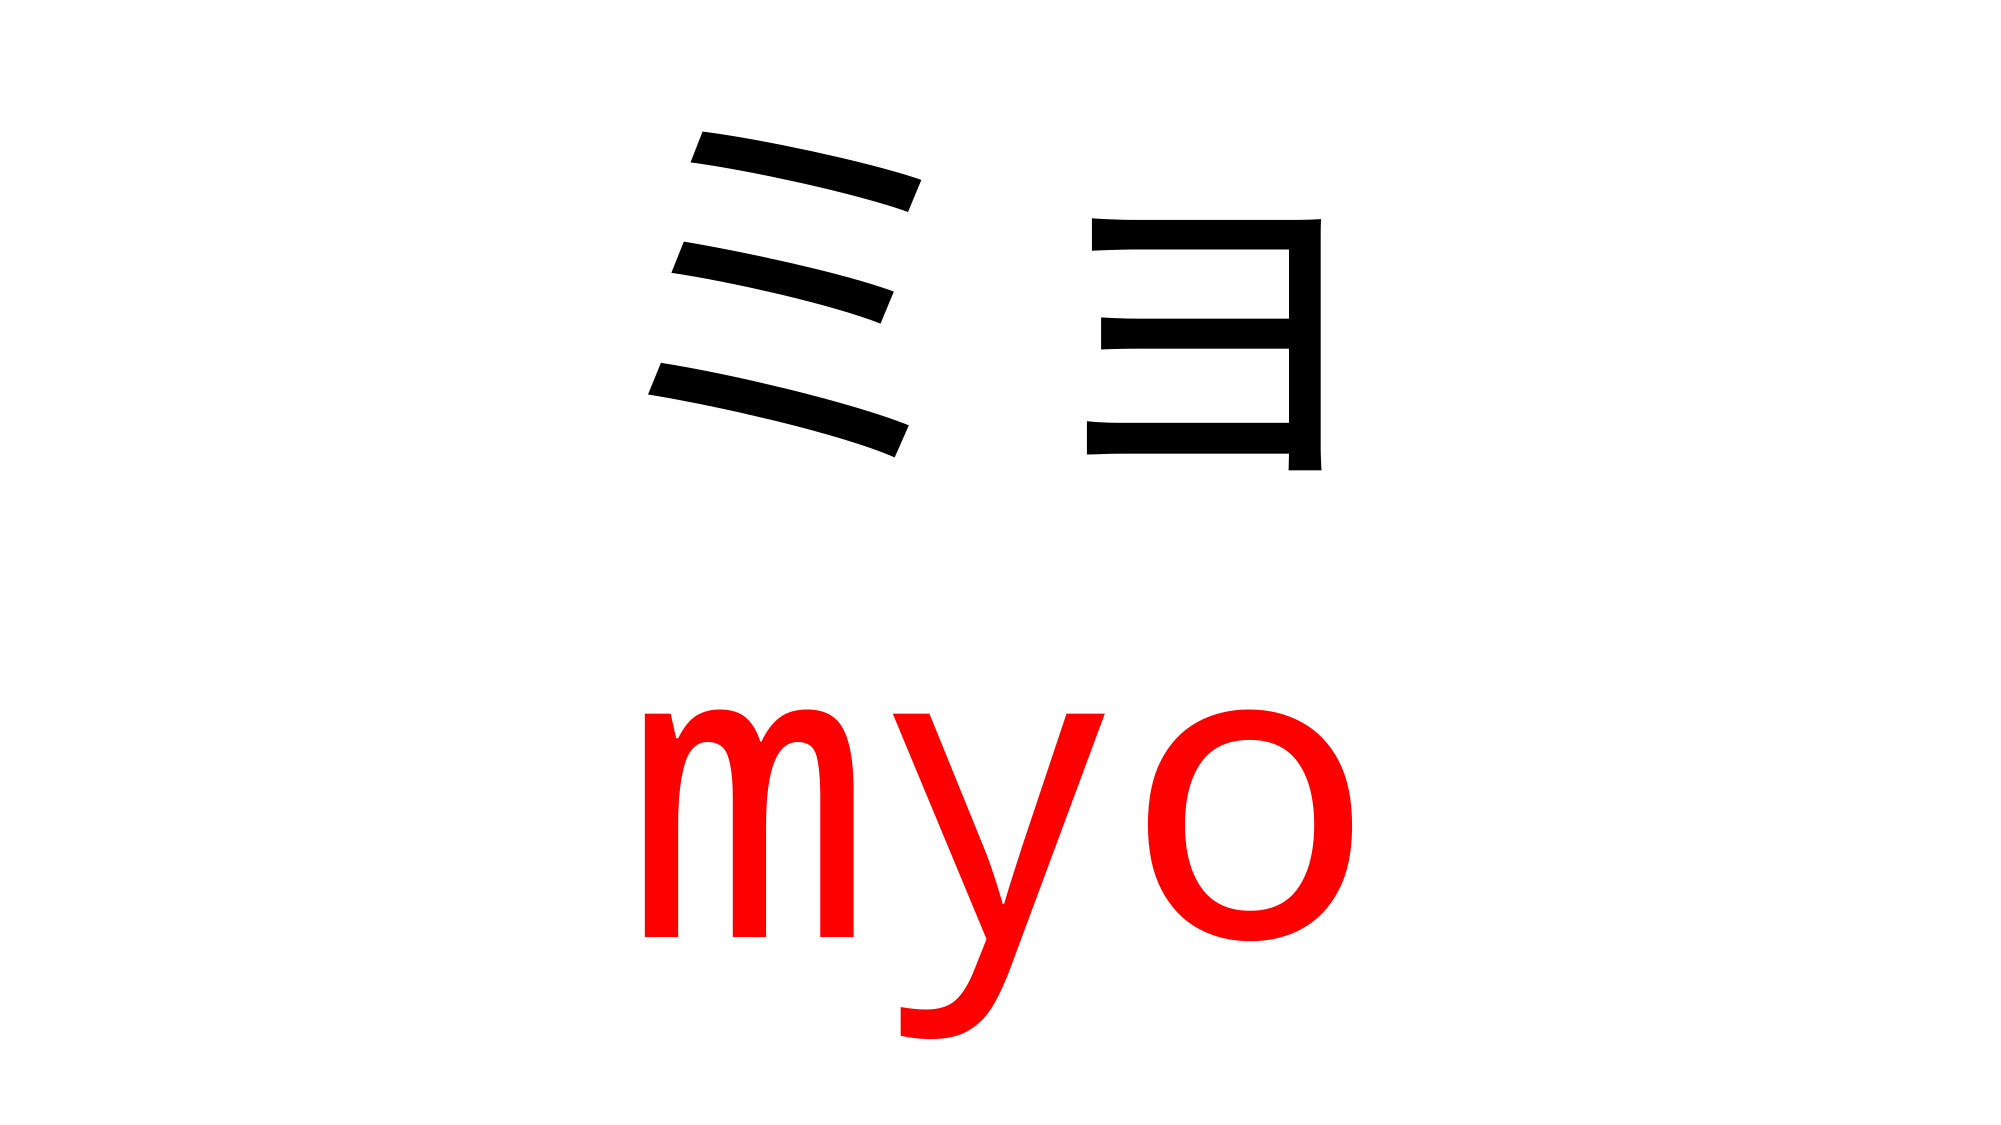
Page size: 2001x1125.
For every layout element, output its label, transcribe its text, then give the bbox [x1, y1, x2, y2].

title ミョ [249, 71, 1750, 545]
text_box myo [249, 562, 1750, 1036]
